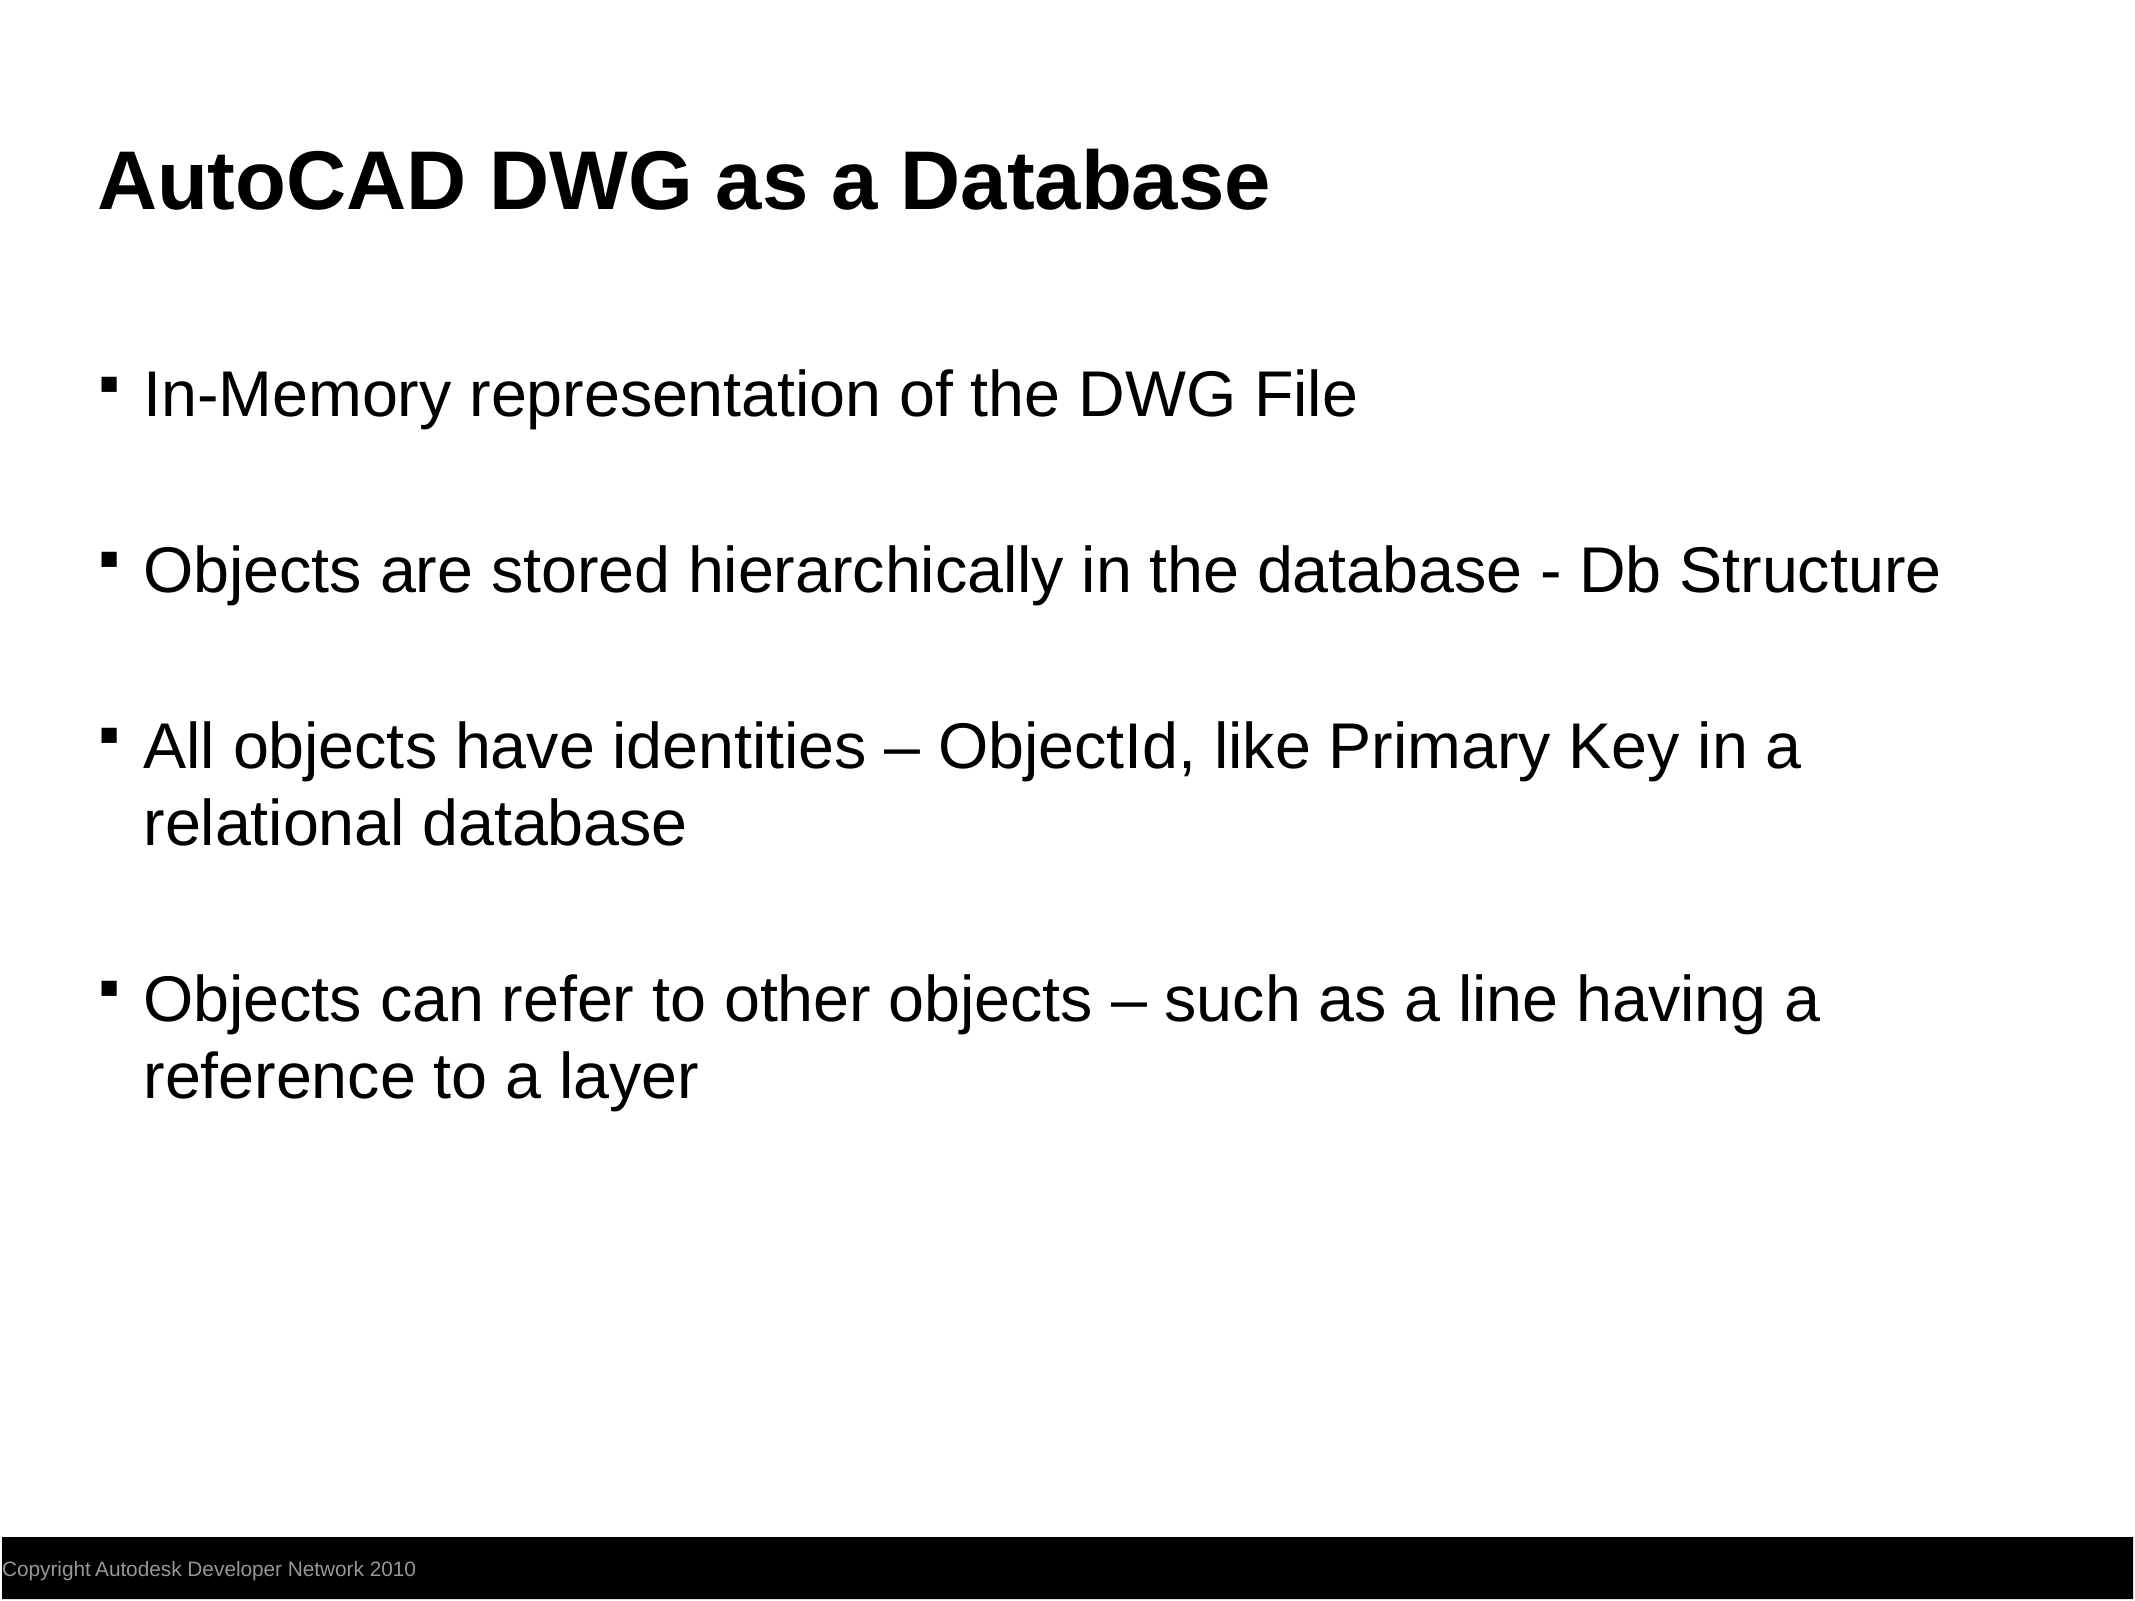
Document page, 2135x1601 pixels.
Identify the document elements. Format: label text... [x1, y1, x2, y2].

list In-Memory representation of the DWG File Objects are stored hierarchically in the database - Db Structure All objects have identities – ObjectId, like Primary Key in a relational database Objects can refer to other objects – such as a line having a reference to a layer [96, 351, 2028, 1452]
title AutoCAD DWG as a Database [96, 59, 2028, 293]
